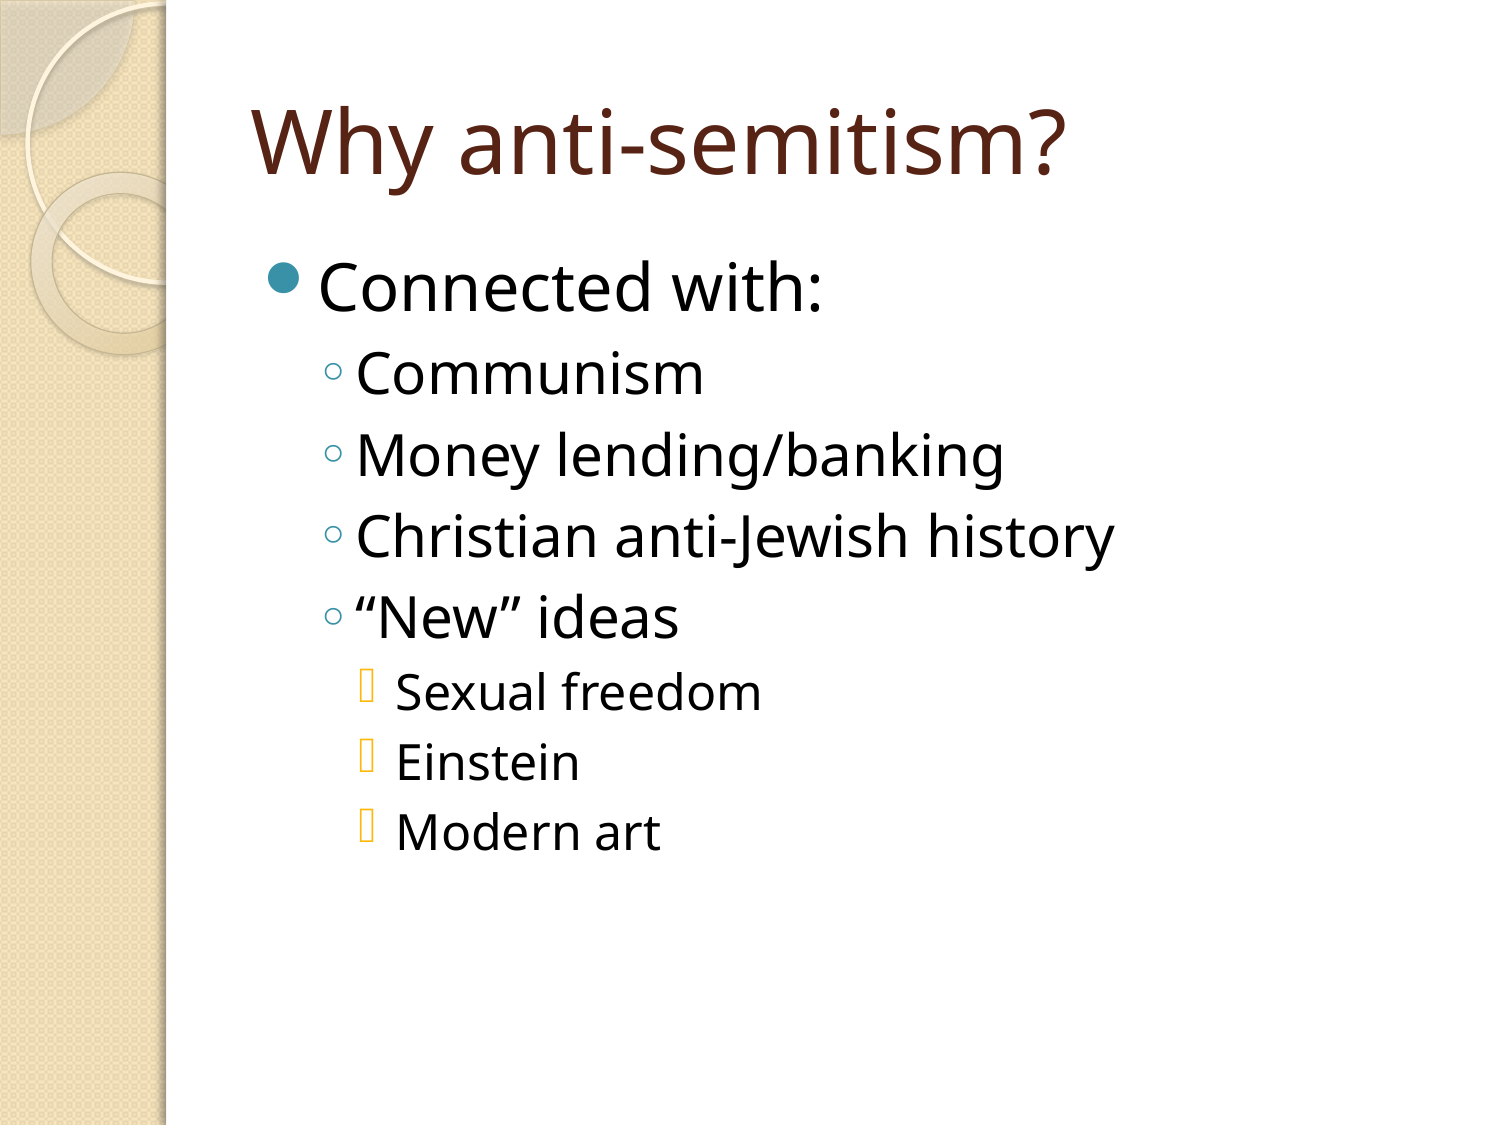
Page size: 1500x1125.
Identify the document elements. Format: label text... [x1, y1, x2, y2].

list Connected with: Communism Money lending/banking Christian anti-Jewish history “New” ideas Sexual freedom Einstein Modern art [235, 237, 1466, 1025]
title Why anti-semitism? [235, 45, 1466, 233]
